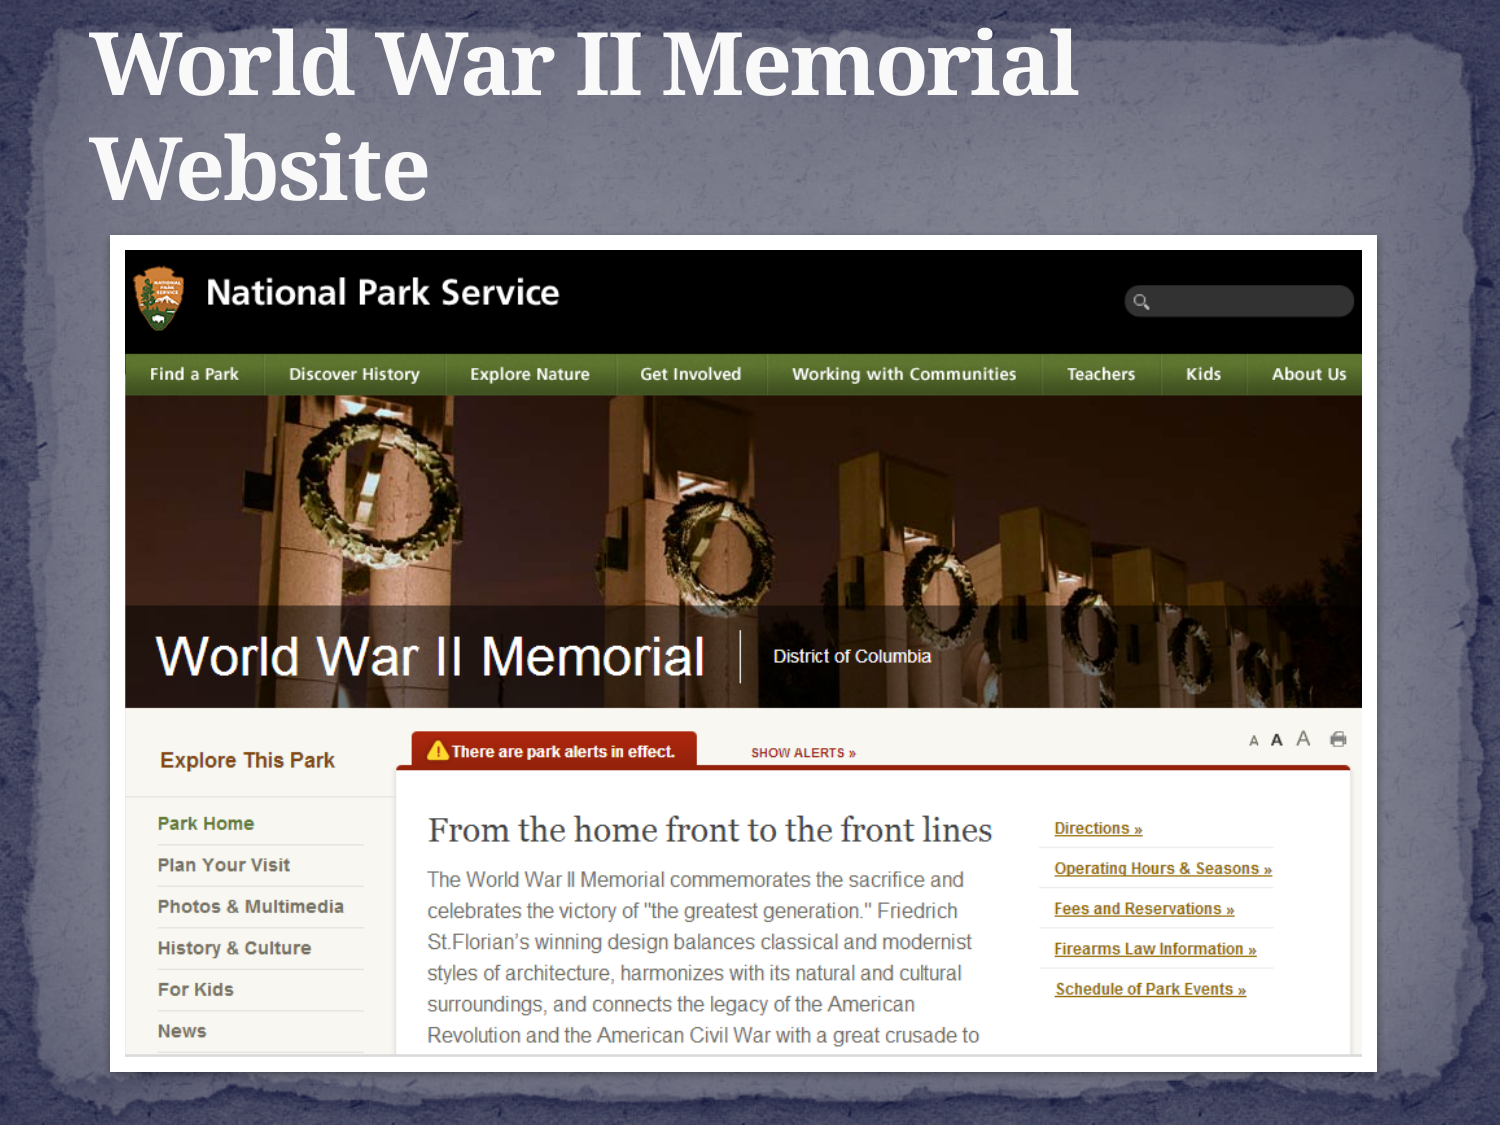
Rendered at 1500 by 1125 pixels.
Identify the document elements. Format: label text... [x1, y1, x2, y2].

title World War II Memorial Website [74, 24, 1425, 225]
picture [125, 250, 1362, 1057]
